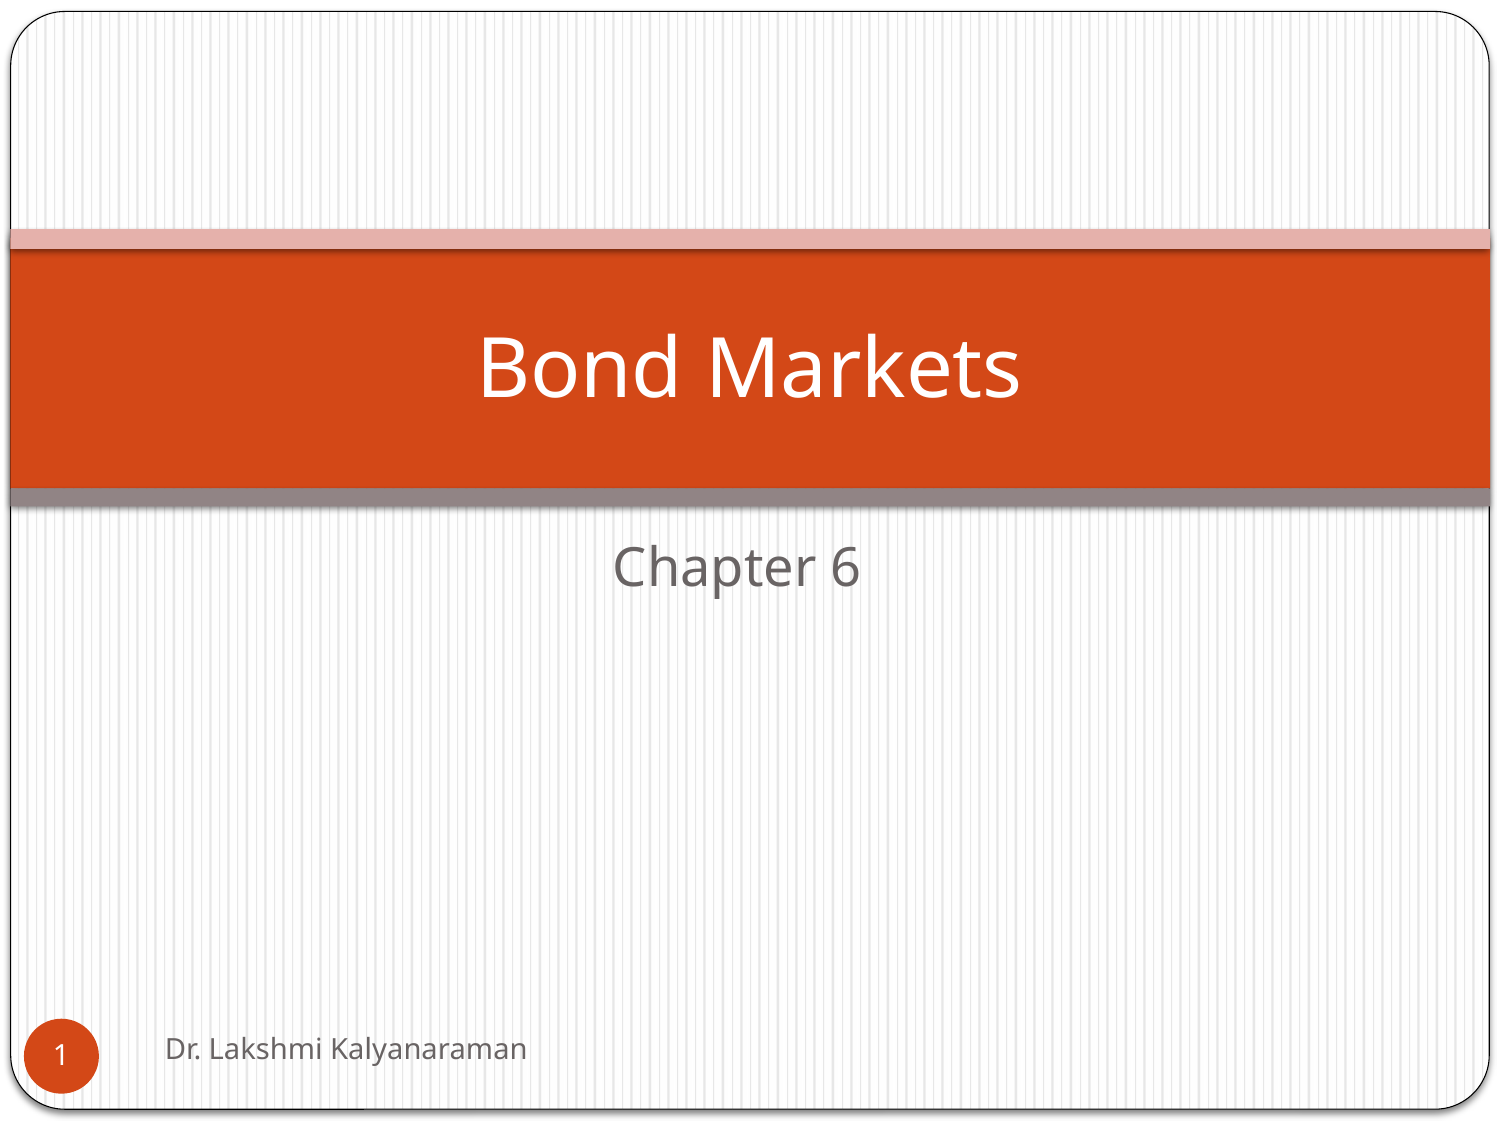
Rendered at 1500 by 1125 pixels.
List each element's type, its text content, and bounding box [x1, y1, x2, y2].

title Bond Markets [75, 247, 1425, 489]
slide_number 1 [23, 1018, 99, 1094]
footer Dr. Lakshmi Kalyanaraman [150, 1012, 800, 1088]
subtitle Chapter 6 [212, 525, 1263, 788]
